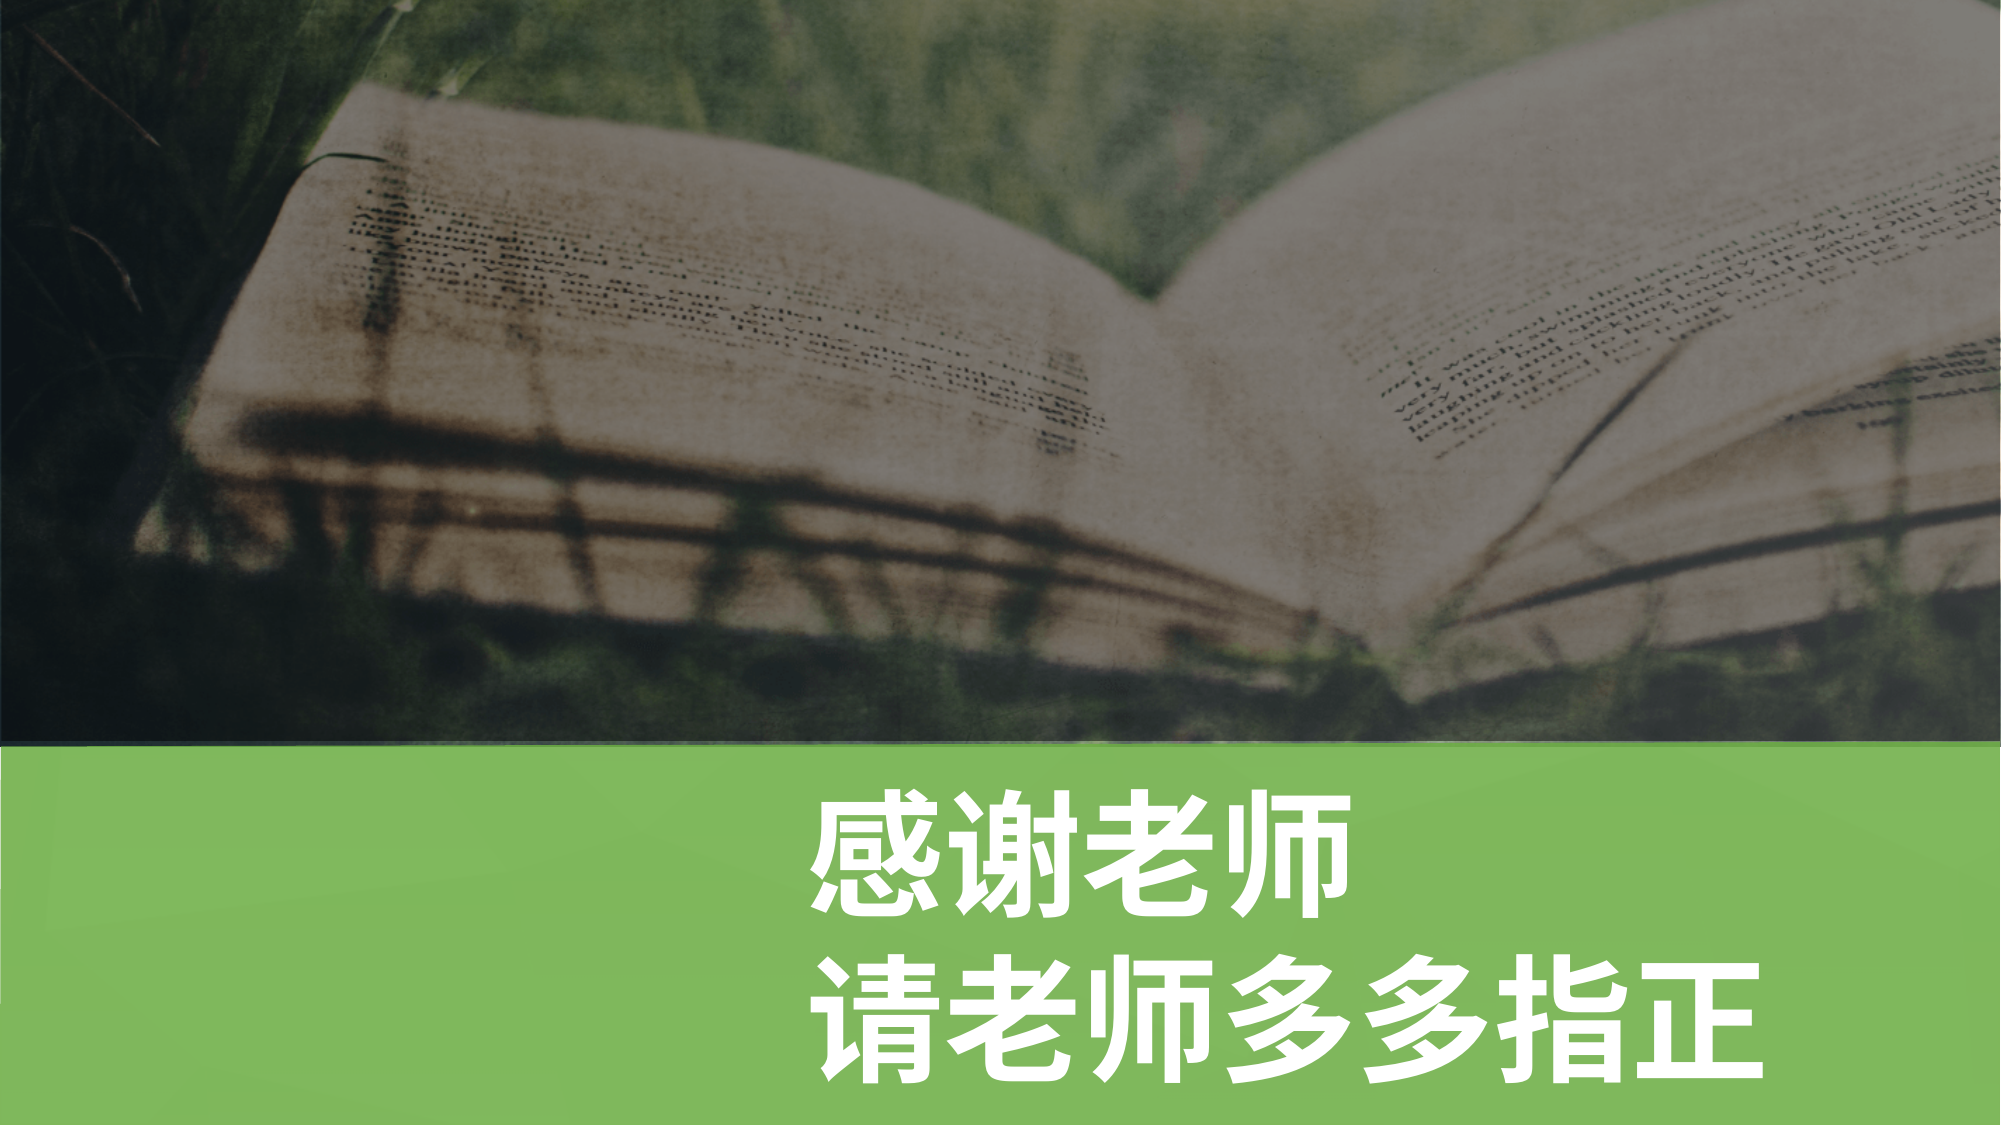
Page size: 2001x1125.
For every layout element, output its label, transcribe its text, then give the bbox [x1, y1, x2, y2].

picture [0, 0, 2001, 1125]
text_box [0, 747, 2000, 1125]
text_box 感谢老师 请老师多多指正 [791, 761, 1857, 1107]
